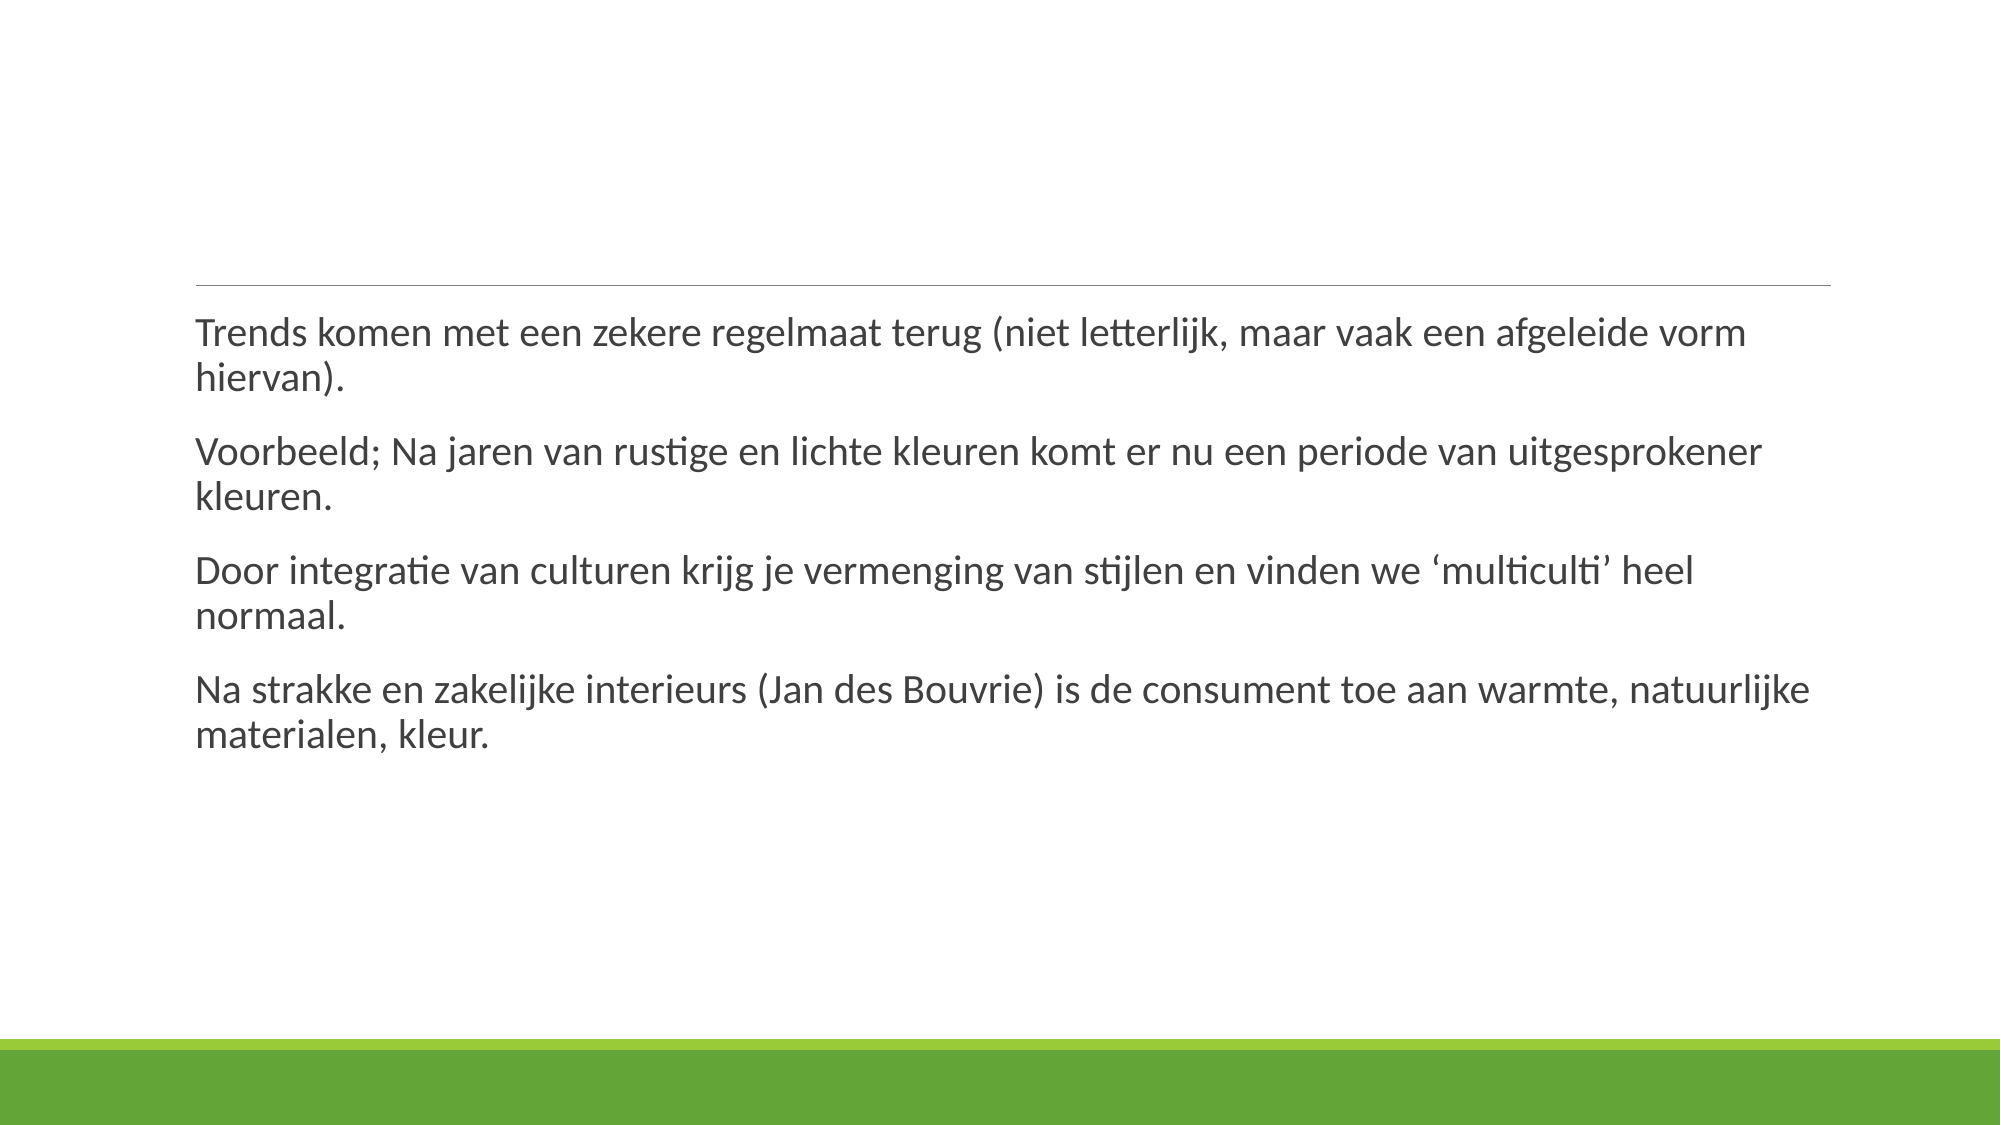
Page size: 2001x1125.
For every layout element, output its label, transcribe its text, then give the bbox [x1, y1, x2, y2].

list Trends komen met een zekere regelmaat terug (niet letterlijk, maar vaak een afgeleide vorm hiervan). Voorbeeld; Na jaren van rustige en lichte kleuren komt er nu een periode van uitgesprokener kleuren. Door integratie van culturen krijg je vermenging van stijlen en vinden we ‘multiculti’ heel normaal. Na strakke en zakelijke interieurs (Jan des Bouvrie) is de consument toe aan warmte, natuurlijke materialen, kleur. [180, 302, 1830, 963]
